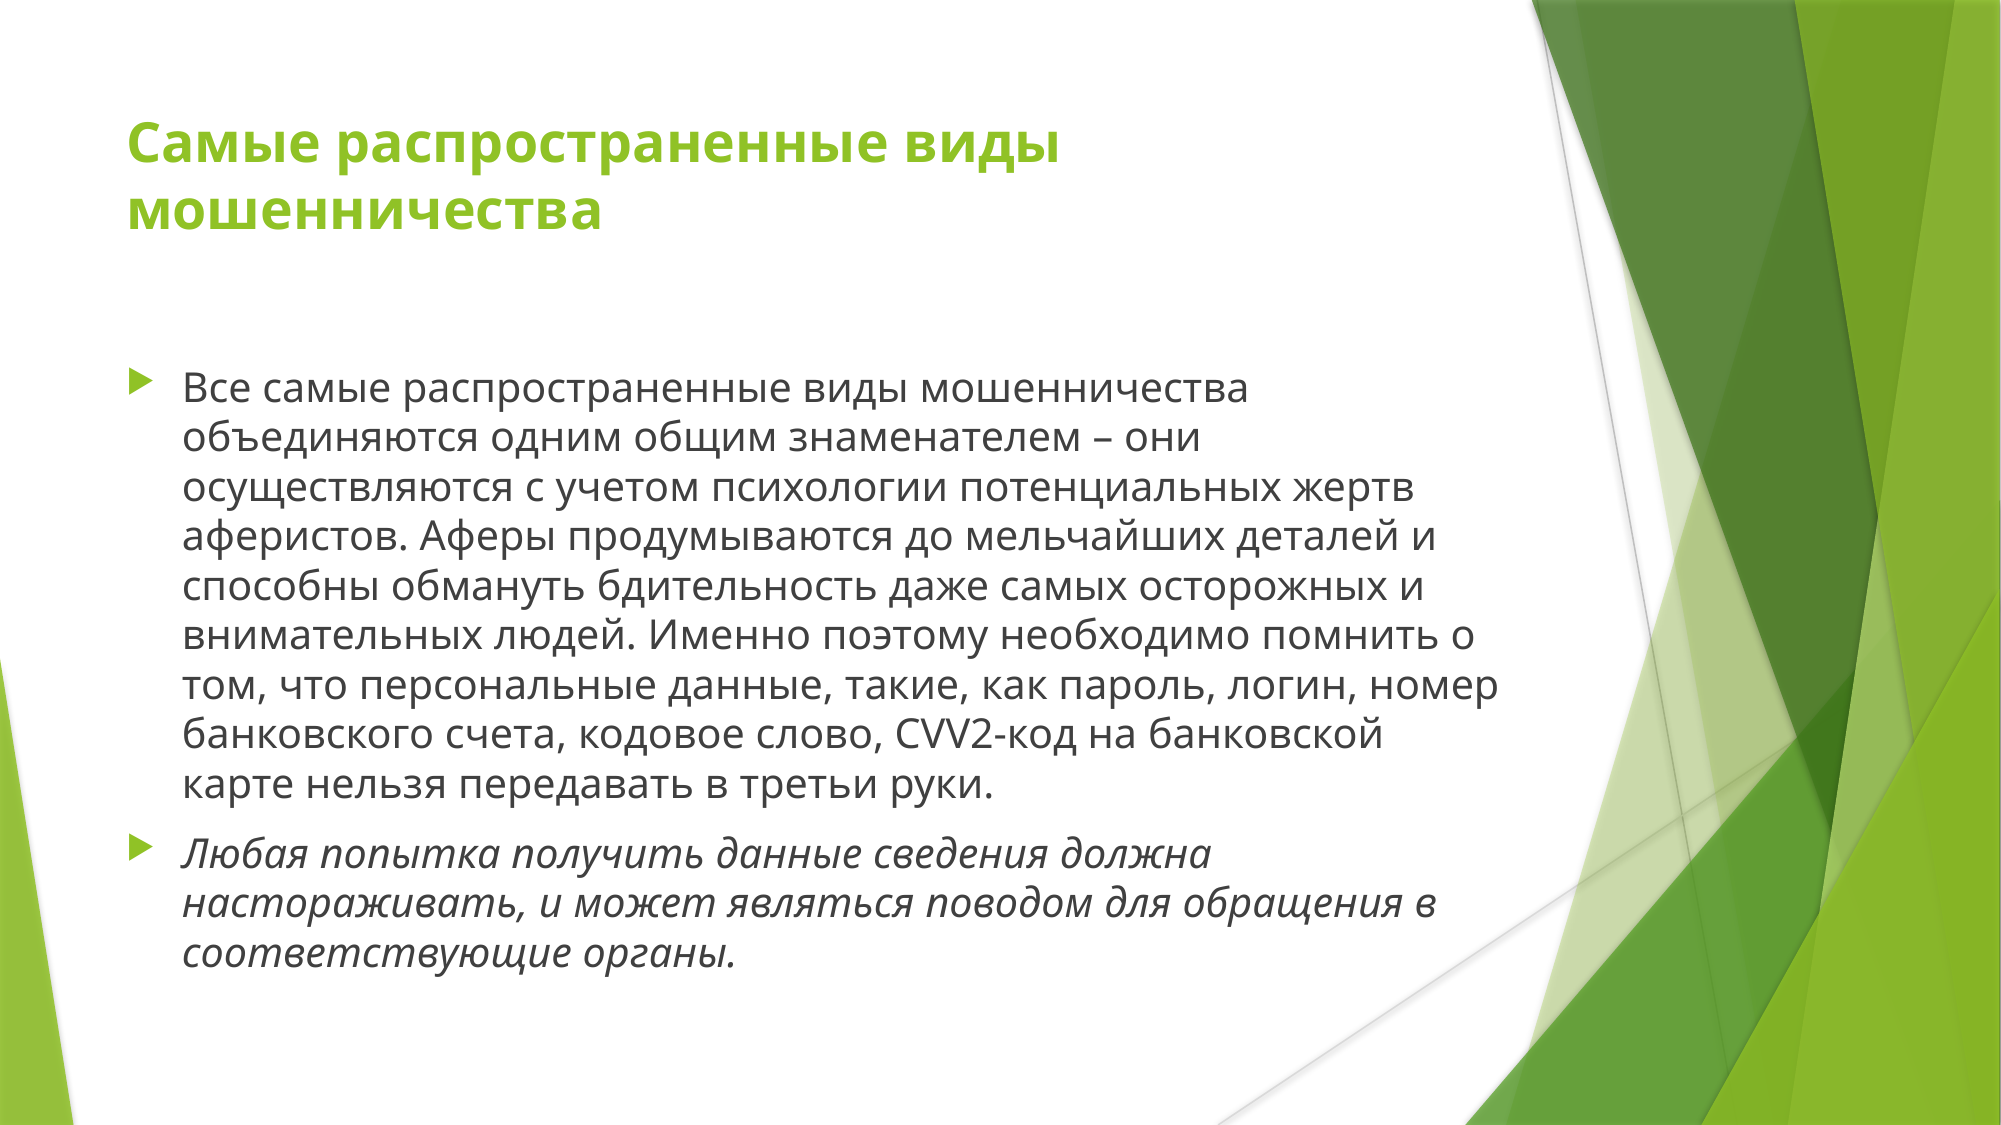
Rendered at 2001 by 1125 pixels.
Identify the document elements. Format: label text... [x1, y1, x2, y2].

title Самые распространенные виды мошенничества [111, 99, 1522, 288]
list Все самые распространенные виды мошенничества объединяются одним общим знаменателем – они осуществляются с учетом психологии потенциальных жертв аферистов. Аферы продумываются до мельчайших деталей и способны обмануть бдительность даже самых осторожных и внимательных людей. Именно поэтому необходимо помнить о том, что персональные данные, такие, как пароль, логин, номер банковского счета, кодовое слово, CVV2-код на банковской карте нельзя передавать в третьи руки. Любая попытка получить данные сведения должна настораживать, и может являться поводом для обращения в соответствующие органы. [111, 288, 1522, 992]
